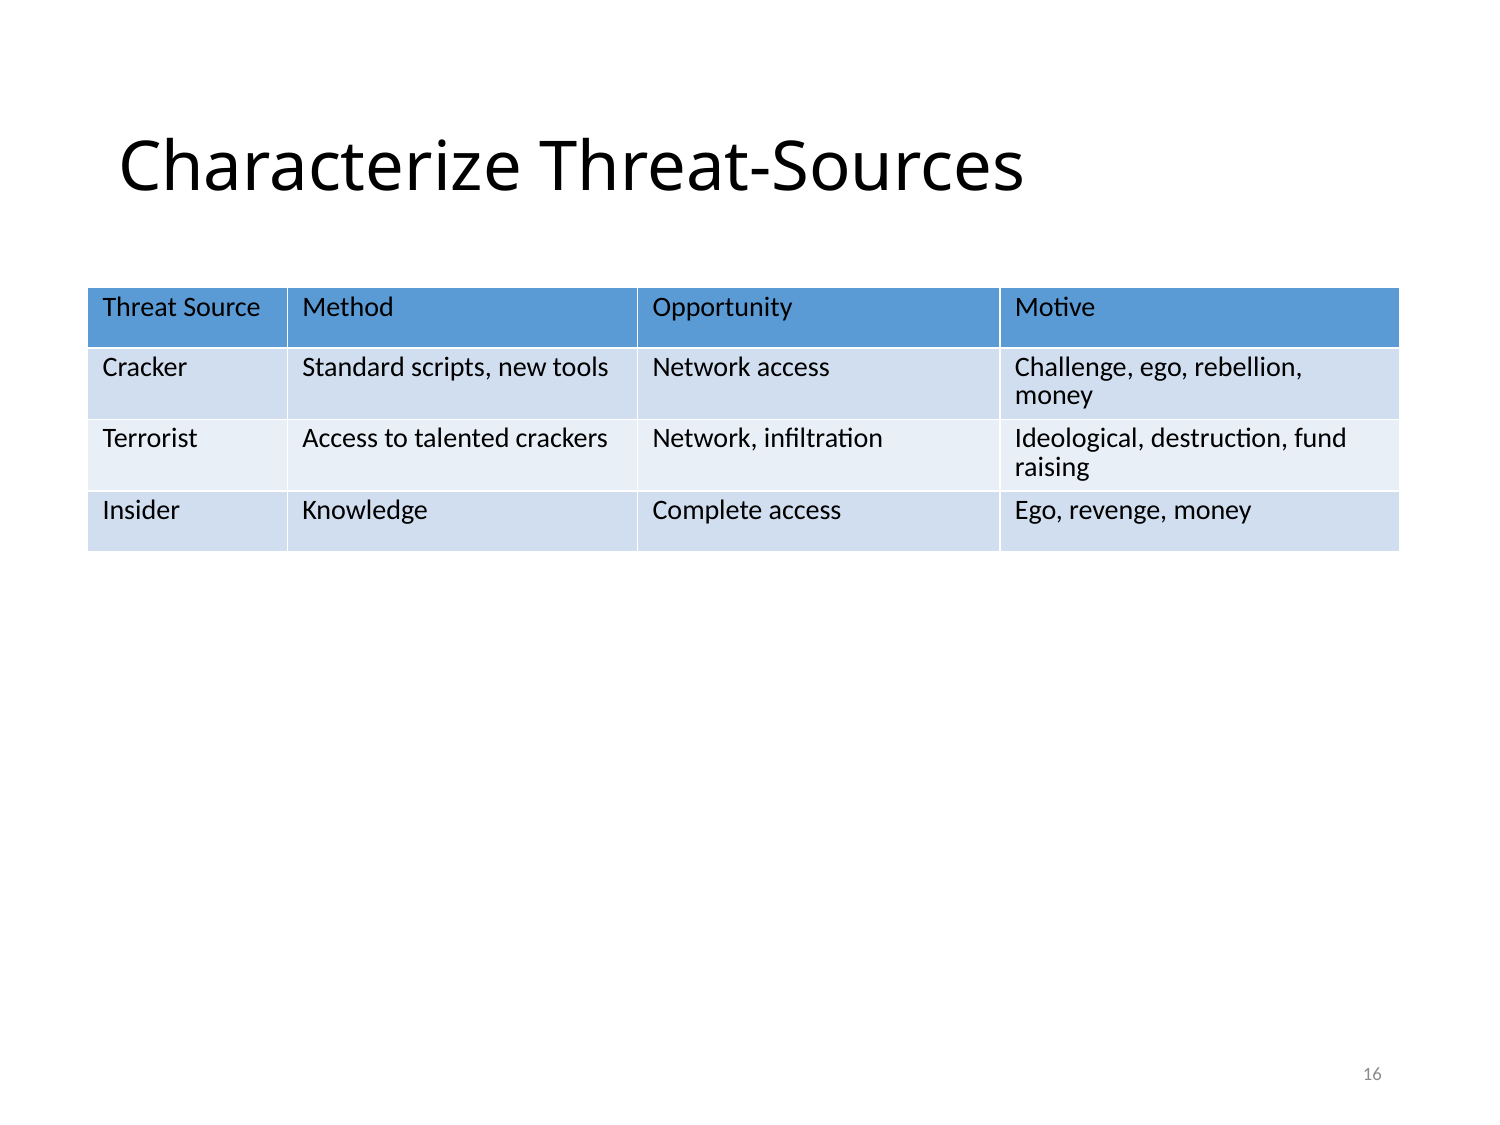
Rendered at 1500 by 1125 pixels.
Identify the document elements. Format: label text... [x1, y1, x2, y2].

table_header Threat Source [88, 288, 287, 347]
table_cell Knowledge [288, 492, 637, 551]
table_cell Access to talented crackers [288, 420, 637, 490]
table_cell Network, infiltration [638, 420, 999, 490]
title Characterize Threat-Sources [103, 59, 1397, 278]
table_cell Ideological, destruction, fund raising [1001, 420, 1399, 490]
table_cell Complete access [638, 492, 999, 551]
table_cell Ego, revenge, money [1001, 492, 1399, 551]
table_cell Terrorist [88, 420, 287, 490]
table_cell Challenge, ego, rebellion, money [1001, 349, 1399, 419]
table_header Motive [1001, 288, 1399, 347]
table_cell Insider [88, 492, 287, 551]
table_cell Standard scripts, new tools [288, 349, 637, 419]
table_header Opportunity [638, 288, 999, 347]
table_header Method [288, 288, 637, 347]
table_cell Cracker [88, 349, 287, 419]
slide_number 16 [1059, 1042, 1397, 1103]
table_cell Network access [638, 349, 999, 419]
